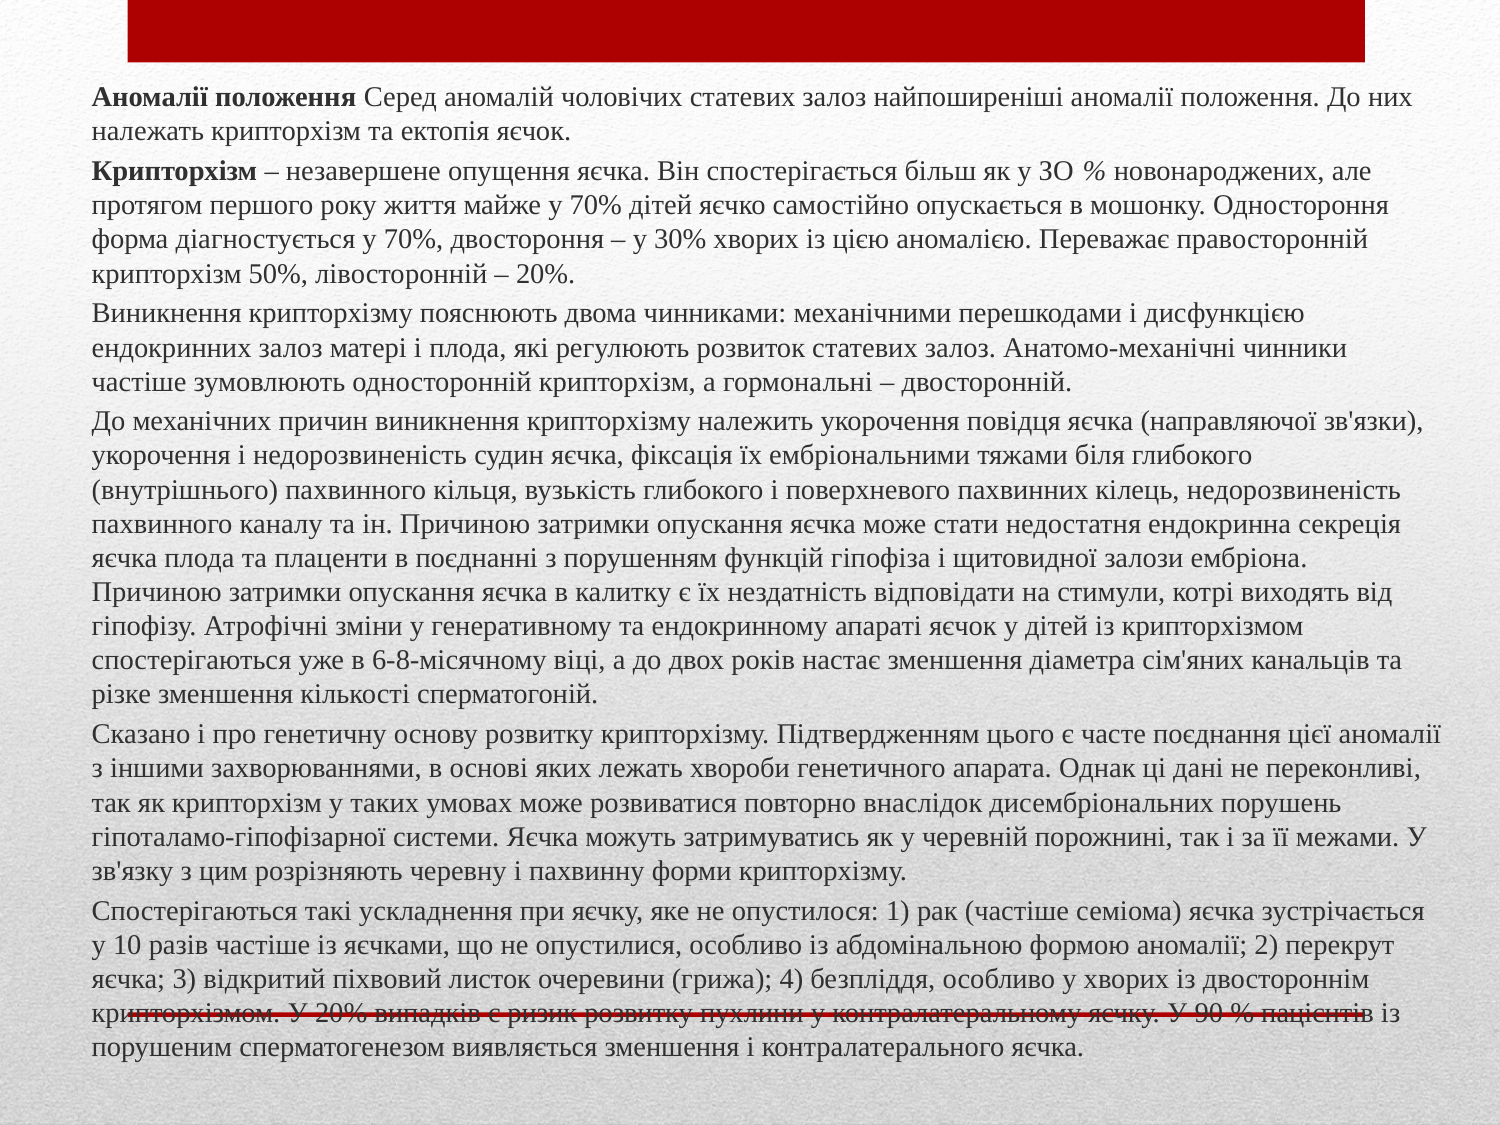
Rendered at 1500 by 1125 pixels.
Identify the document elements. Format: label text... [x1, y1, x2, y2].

list Аномалії положення Серед аномалій чоловічих статевих залоз найпоширеніші аномалії положення. До них належать крипторхізм та ектопія яєчок. Крипторхізм – незавершене опущення яєчка. Він спостерігається більш як у ЗО % новонароджених, але протягом першого року життя майже у 70% дітей яєчко самостійно опускається в мошонку. Одностороння форма діагностується у 70%, двостороння – у 30% хворих із цією аномалією. Переважає правосторонній крипторхізм 50%, лівосто­ронній – 20%. Виникнення крипторхізму пояснюють двома чинниками: механічними перешкодами і дисфункцією ендокринних залоз матері і плода, які регулюють розвиток статевих залоз. Анатомо-механічні чинники частіше зумовлюють односторонній крипторхізм, а гормональні – двосторонній. До механічних причин виникнення крипторхізму належить укорочення повідця яєчка (направляючої зв'язки), укорочення і недорозвиненість судин яєчка, фіксація їх ембріональними тяжами біля глибокого (внутрішнього) пахвинного кільця, вузькість глибокого і поверхневого пахвинних кілець, недорозвиненість пахвинного каналу та ін. Причиною затримки опускання яєчка може стати недостатня ендокринна секреція яєчка плода та плаценти в поєднанні з порушенням функцій гіпофіза і щитовидної залози ембріона. Причиною затримки опускання яєчка в калитку є їх нездатність відповідати на стимули, котрі виходять від гіпофізу. Атрофічні зміни у генеративному та ендокринному апараті яєчок у дітей із крипторхізмом спостерігаються уже в 6-8-місячному віці, а до двох років настає зменшення діаметра сім'яних канальців та різке зменшення кількості сперматогоній. Сказано і про генетичну основу розвитку крипторхізму. Підтвердженням цього є часте поєднання цієї аномалії з іншими захворюваннями, в основі яких лежать хвороби генетичного апарата. Однак ці дані не переконливі, так як крипторхізм у таких умовах може розвиватися повторно внаслідок дисембріональних порушень гіпоталамо-гіпофізарної системи. Яєчка можуть затримуватись як у черевній порожнині, так і за її межами. У зв'язку з цим розрізняють черевну і пахвинну форми крипторхізму. Спостерігаються такі ускладнення при яєчку, яке не опустилося: 1) рак (частіше семіома) яєчка зустрічається у 10 разів частіше із яєчками, що не опустилися, особливо із абдомінальною формою аномалії; 2) перекрут яєчка; 3) відкритий піхвовий листок очеревини (грижа); 4) безпліддя, особливо у хворих із двостороннім крипторхізмом. У 20% випадків є ризик розвитку пухлини у контралатеральному яєчку. У 90 % пацієнтів із порушеним спер­матогенезом виявляється зменшення і контралатерального яєчка. [76, 30, 1459, 1071]
